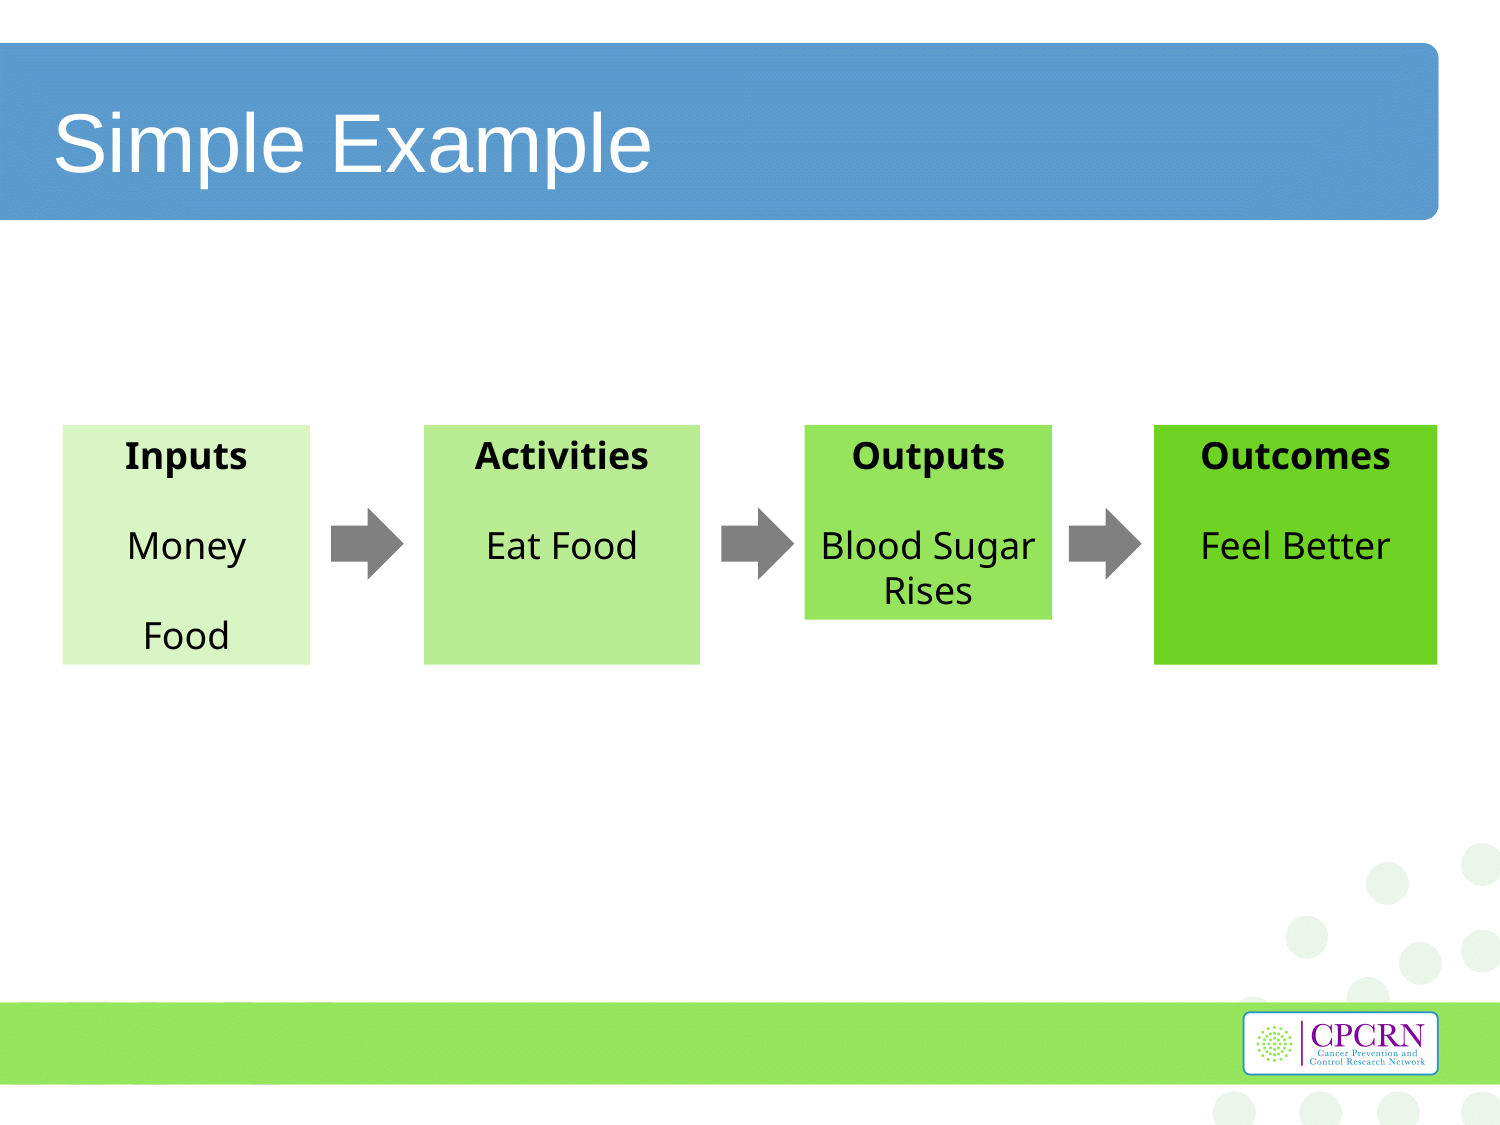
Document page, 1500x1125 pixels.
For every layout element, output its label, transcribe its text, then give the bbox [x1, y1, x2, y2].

title Simple Example [37, 45, 1438, 233]
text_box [62, 424, 1438, 726]
picture [0, 0, 1500, 1125]
